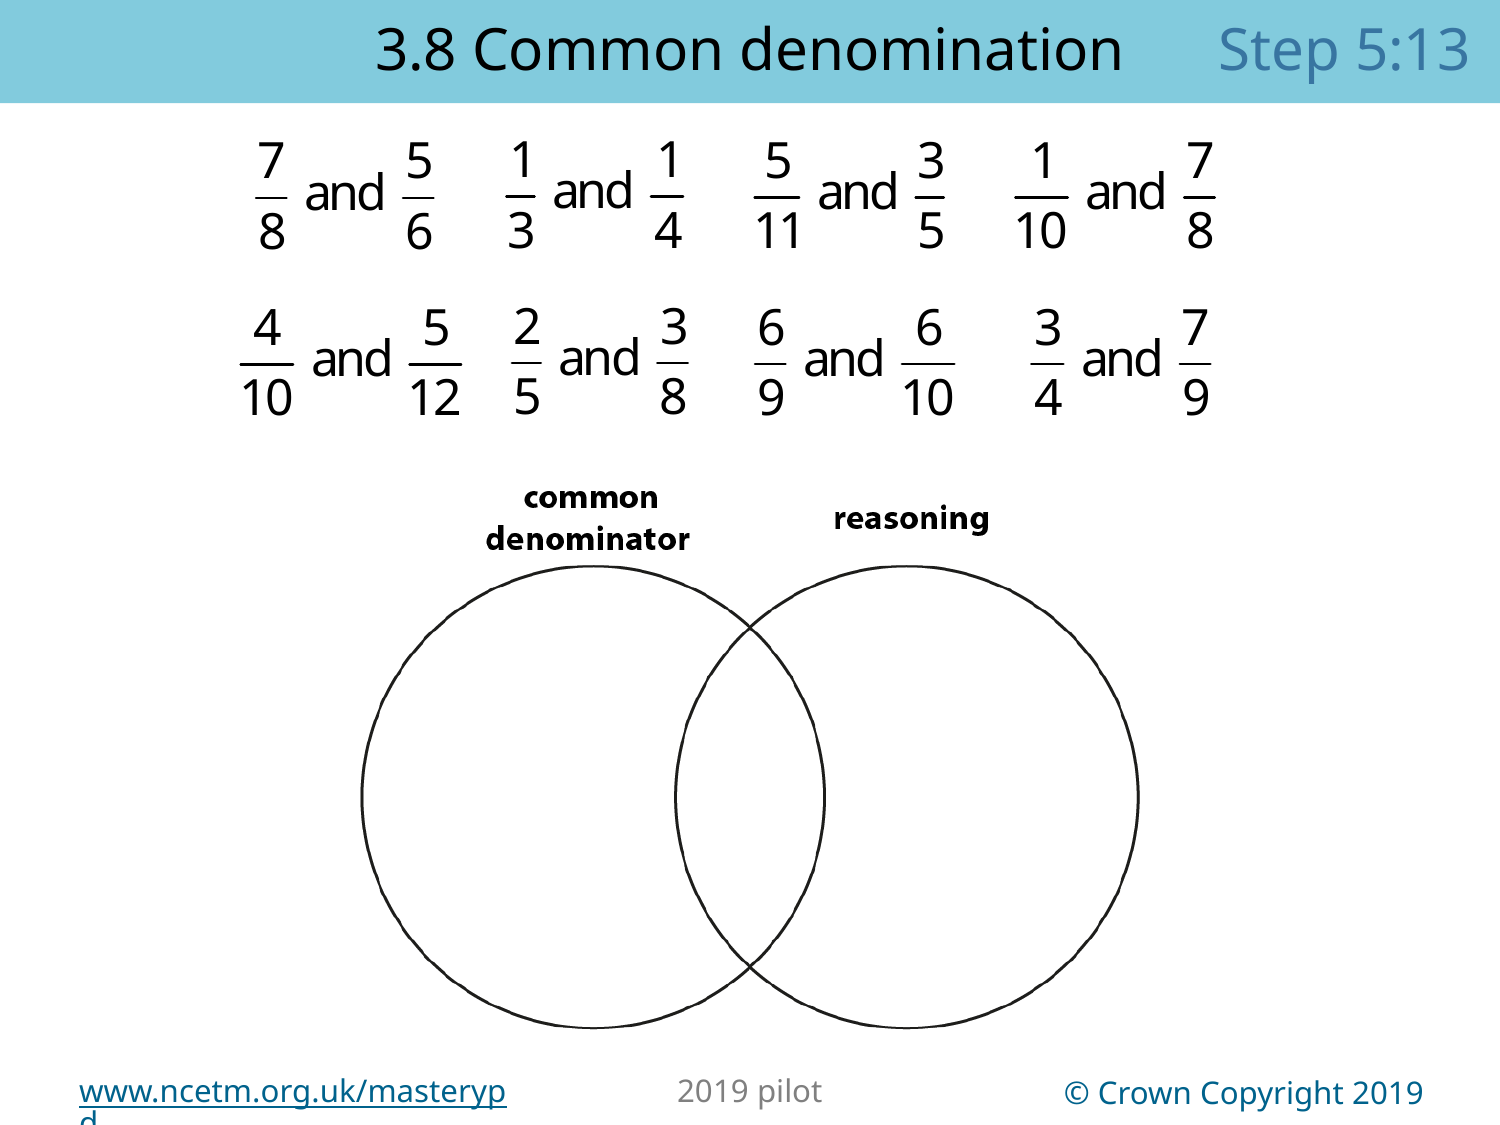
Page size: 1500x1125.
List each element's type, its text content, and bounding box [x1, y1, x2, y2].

picture [358, 478, 1142, 1050]
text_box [502, 134, 688, 255]
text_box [251, 135, 440, 257]
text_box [236, 301, 466, 423]
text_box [1027, 301, 1215, 423]
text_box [507, 300, 694, 422]
list Step 5:13 [0, 0, 1500, 104]
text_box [1011, 134, 1220, 256]
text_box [750, 301, 960, 423]
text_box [750, 134, 949, 256]
